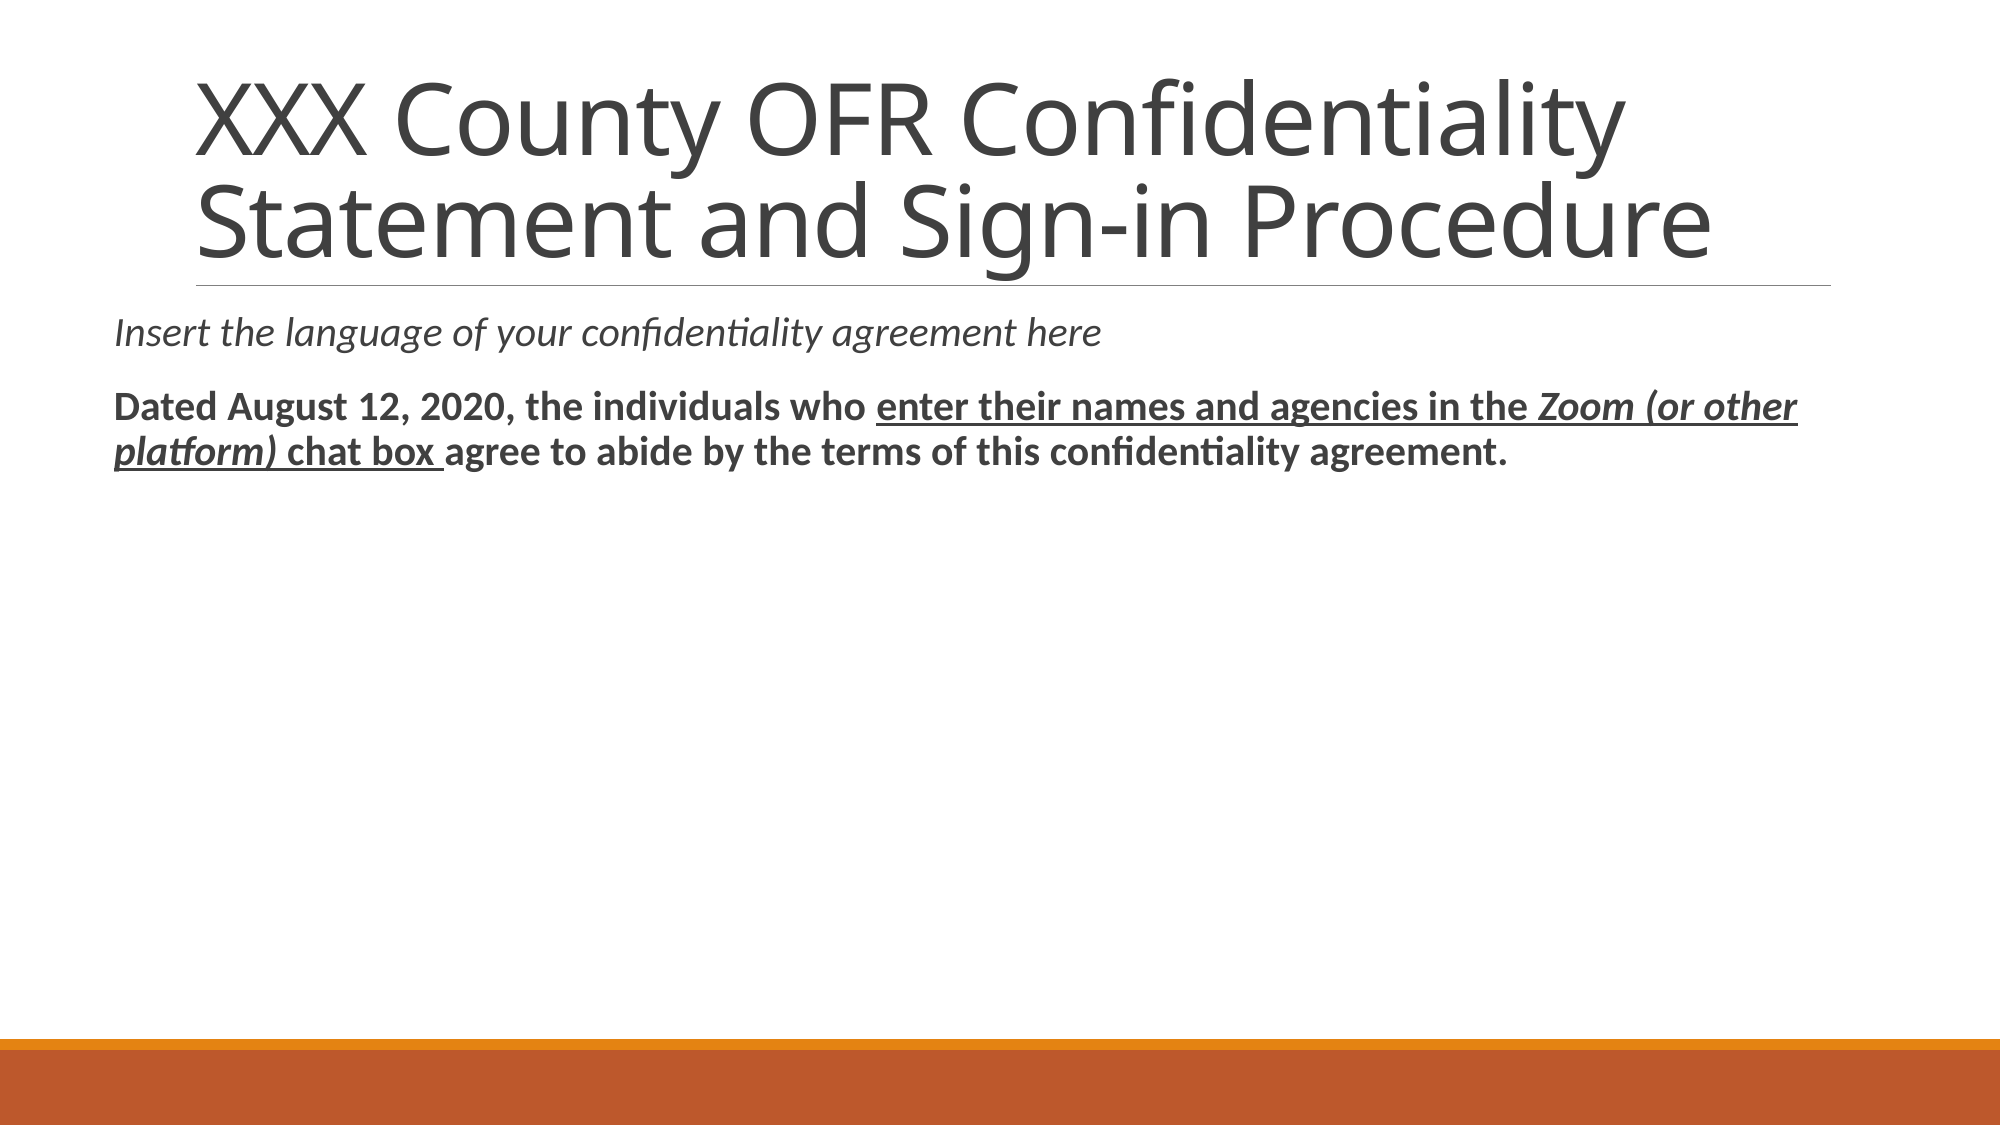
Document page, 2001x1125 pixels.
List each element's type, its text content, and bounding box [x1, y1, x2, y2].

title XXX County OFR Confidentiality Statement and Sign-in Procedure [180, 47, 1830, 285]
list Insert the language of your confidentiality agreement here Dated August 12, 2020, the individuals who enter their names and agencies in the Zoom (or other platform) chat box agree to abide by the terms of this confidentiality agreement. [99, 302, 1910, 1004]
